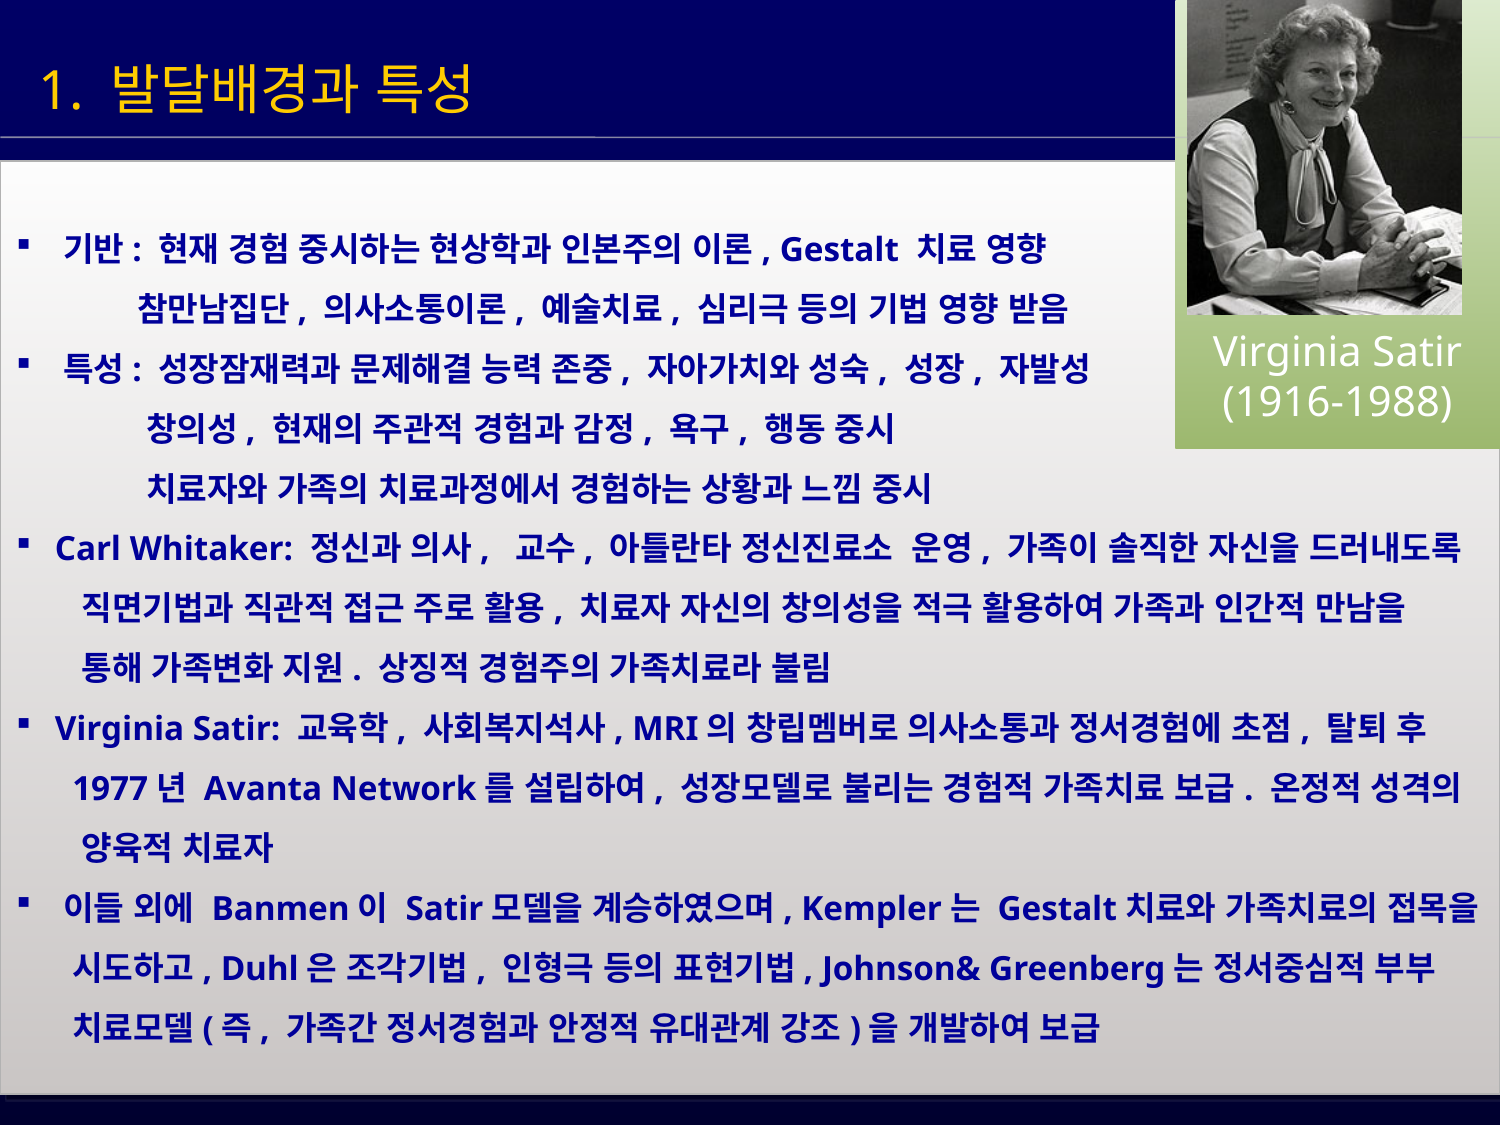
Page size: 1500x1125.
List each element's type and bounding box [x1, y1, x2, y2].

text_box [0, 323, 1500, 1095]
text_box [0, 0, 1500, 315]
